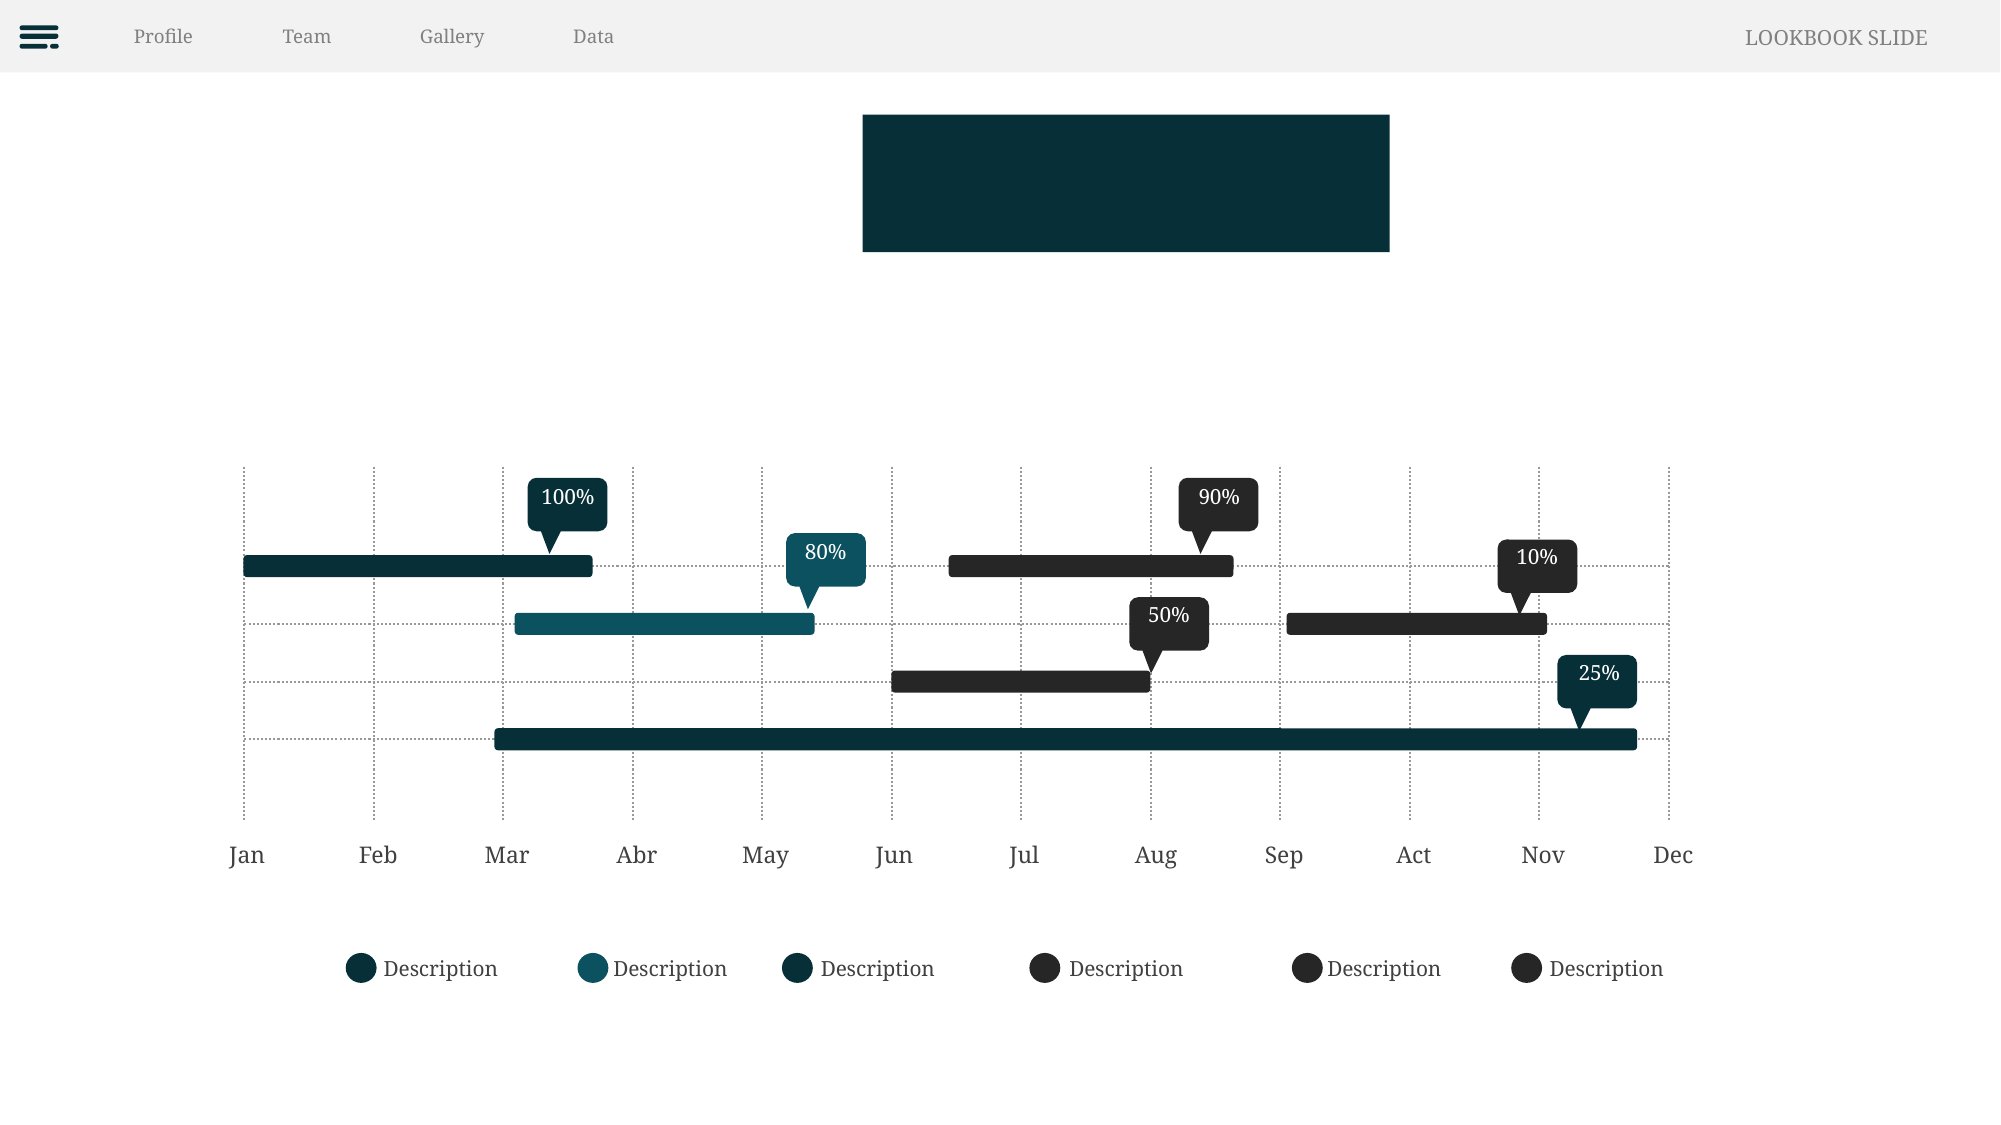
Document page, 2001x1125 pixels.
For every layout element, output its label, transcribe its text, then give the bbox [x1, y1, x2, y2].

text_box Description [383, 955, 499, 981]
text_box Description [1069, 955, 1184, 981]
text_box Description [1327, 955, 1442, 981]
text_box [780, 951, 814, 984]
text_box [344, 951, 378, 984]
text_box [244, 466, 1669, 821]
text_box Description [1549, 955, 1664, 981]
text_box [0, 0, 2001, 73]
text_box Description [613, 955, 728, 981]
text_box [1290, 951, 1324, 984]
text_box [641, 114, 1390, 253]
text_box [576, 951, 610, 984]
text_box Description [820, 955, 936, 981]
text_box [231, 840, 1693, 869]
text_box [1028, 951, 1062, 984]
text_box [1510, 951, 1544, 984]
